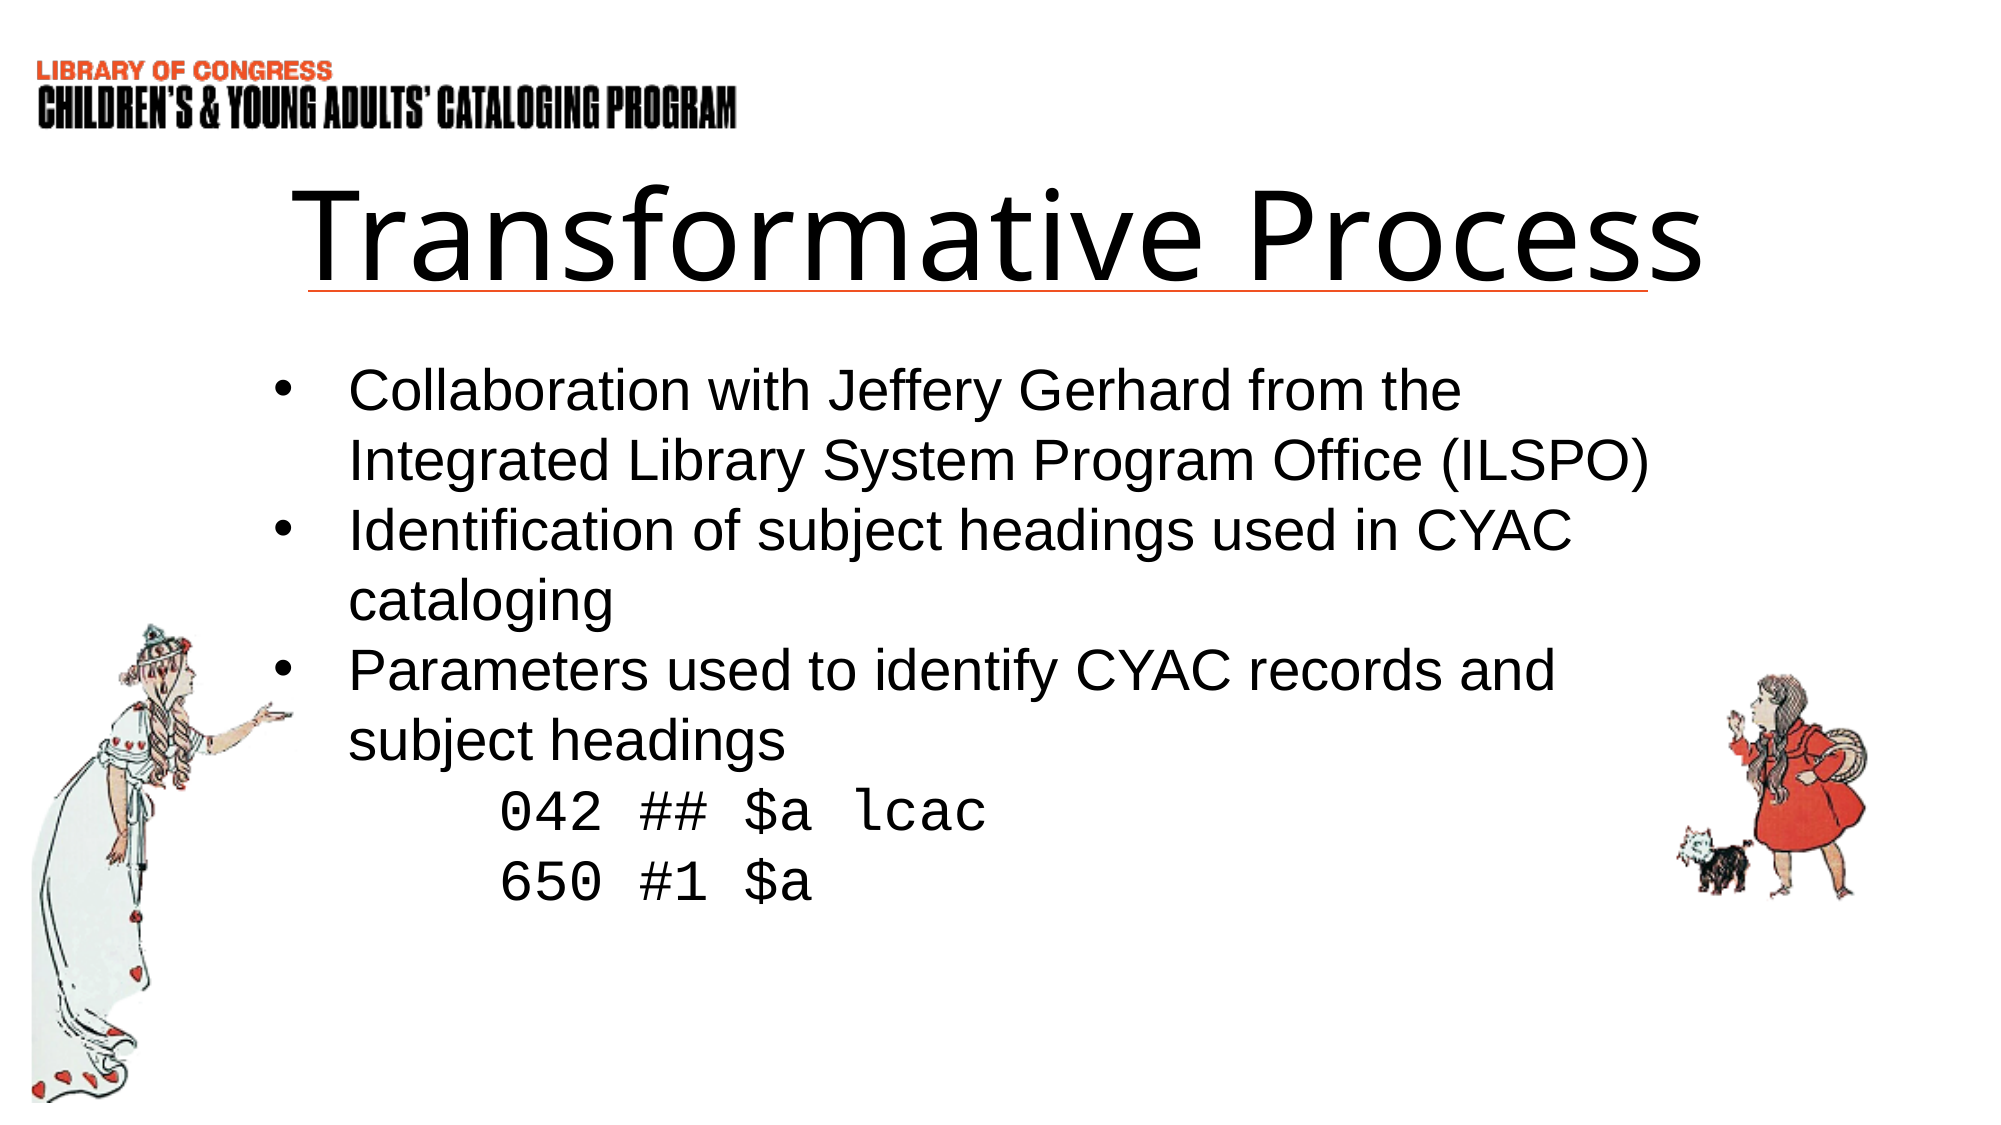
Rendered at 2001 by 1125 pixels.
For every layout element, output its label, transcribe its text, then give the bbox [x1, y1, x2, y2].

picture [0, 0, 790, 182]
picture [31, 599, 315, 1104]
text_box Transformative Process [22, 163, 1978, 317]
text_box Collaboration with Jeffery Gerhard from the Integrated Library System Program Office (ILSPO) Identification of subject headings used in CYAC cataloging Parameters used to identify CYAC records and subject headings 042 ## $a lcac 650 #1 $a [258, 344, 1740, 920]
picture [1647, 599, 1873, 1104]
